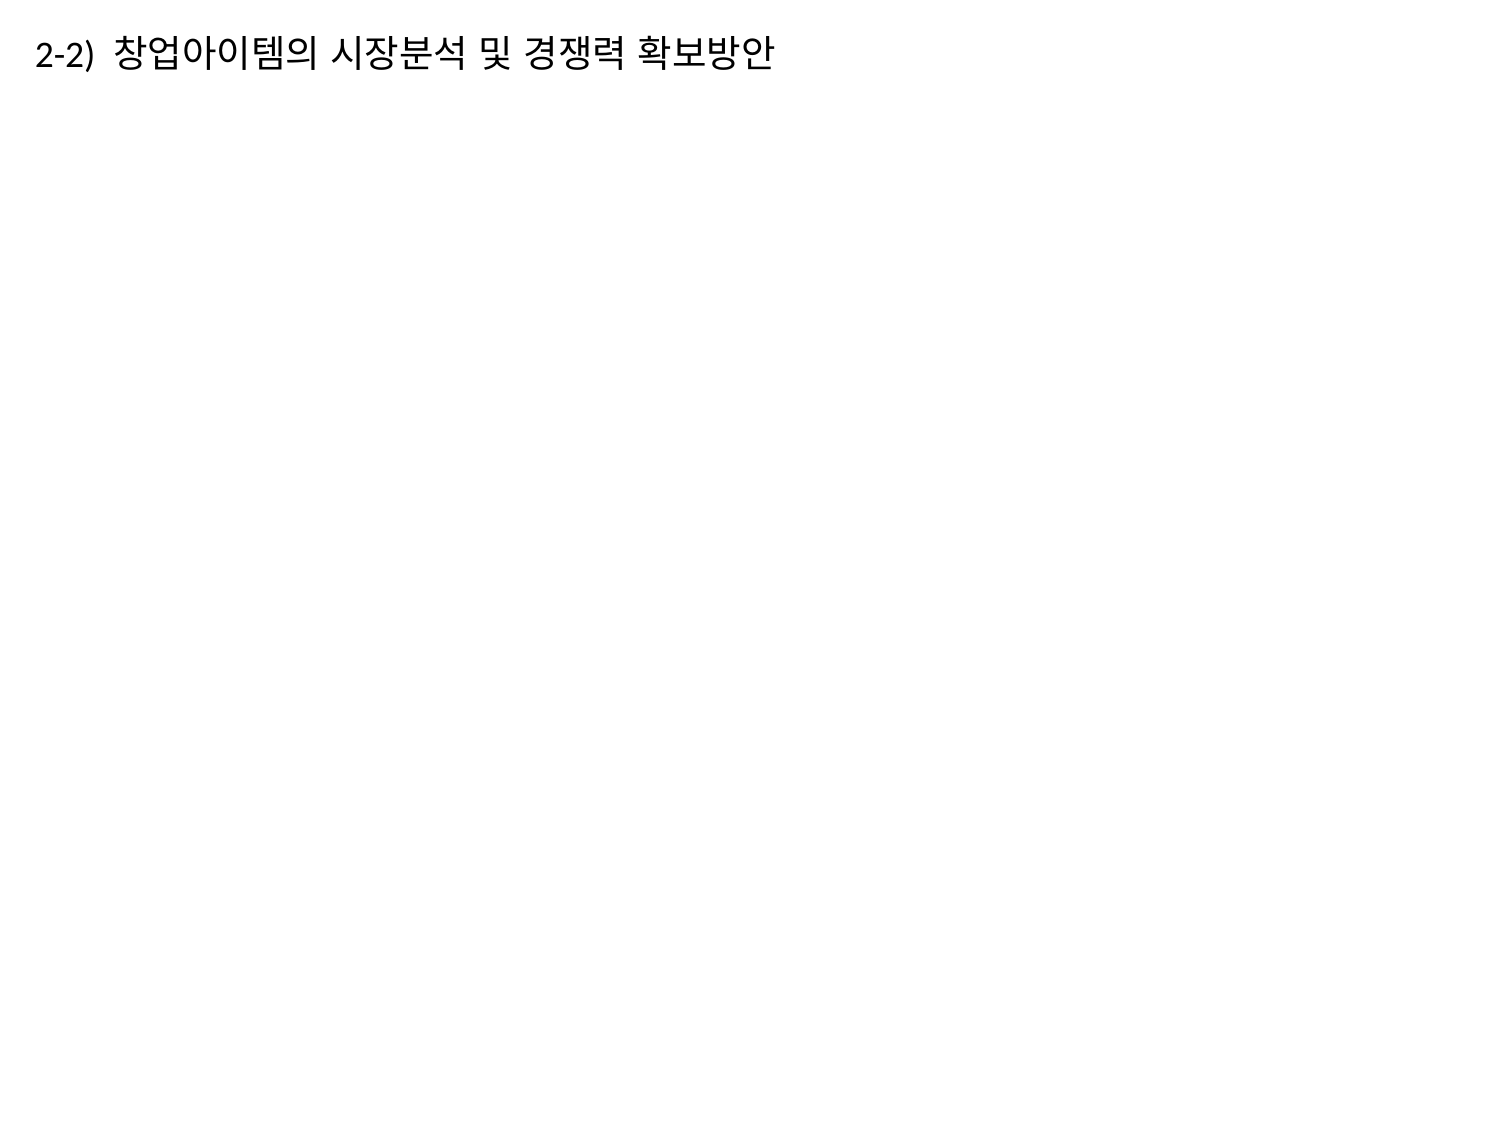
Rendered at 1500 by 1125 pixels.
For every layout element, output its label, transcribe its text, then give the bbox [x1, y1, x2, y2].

text_box 2-2) 창업아이템의 시장분석 및 경쟁력 확보방안 [20, 22, 839, 128]
